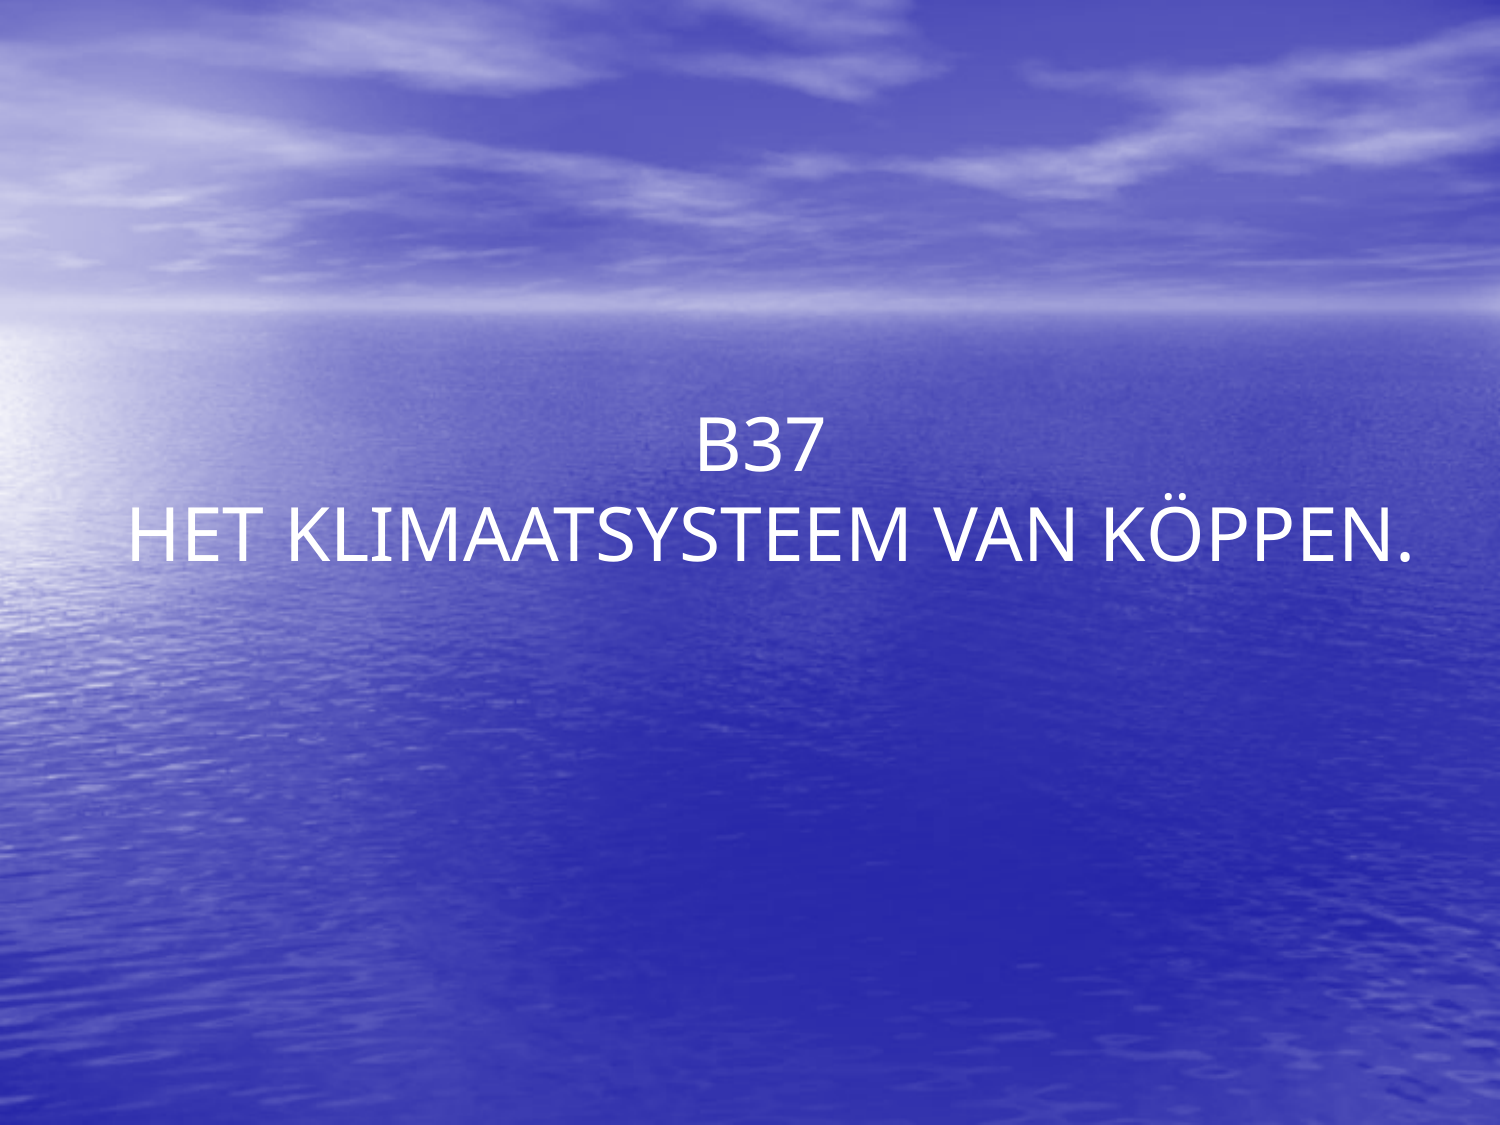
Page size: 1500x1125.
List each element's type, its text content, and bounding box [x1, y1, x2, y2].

title B37 HET KLIMAATSYSTEEM VAN KÖPPEN. [40, 373, 1500, 601]
